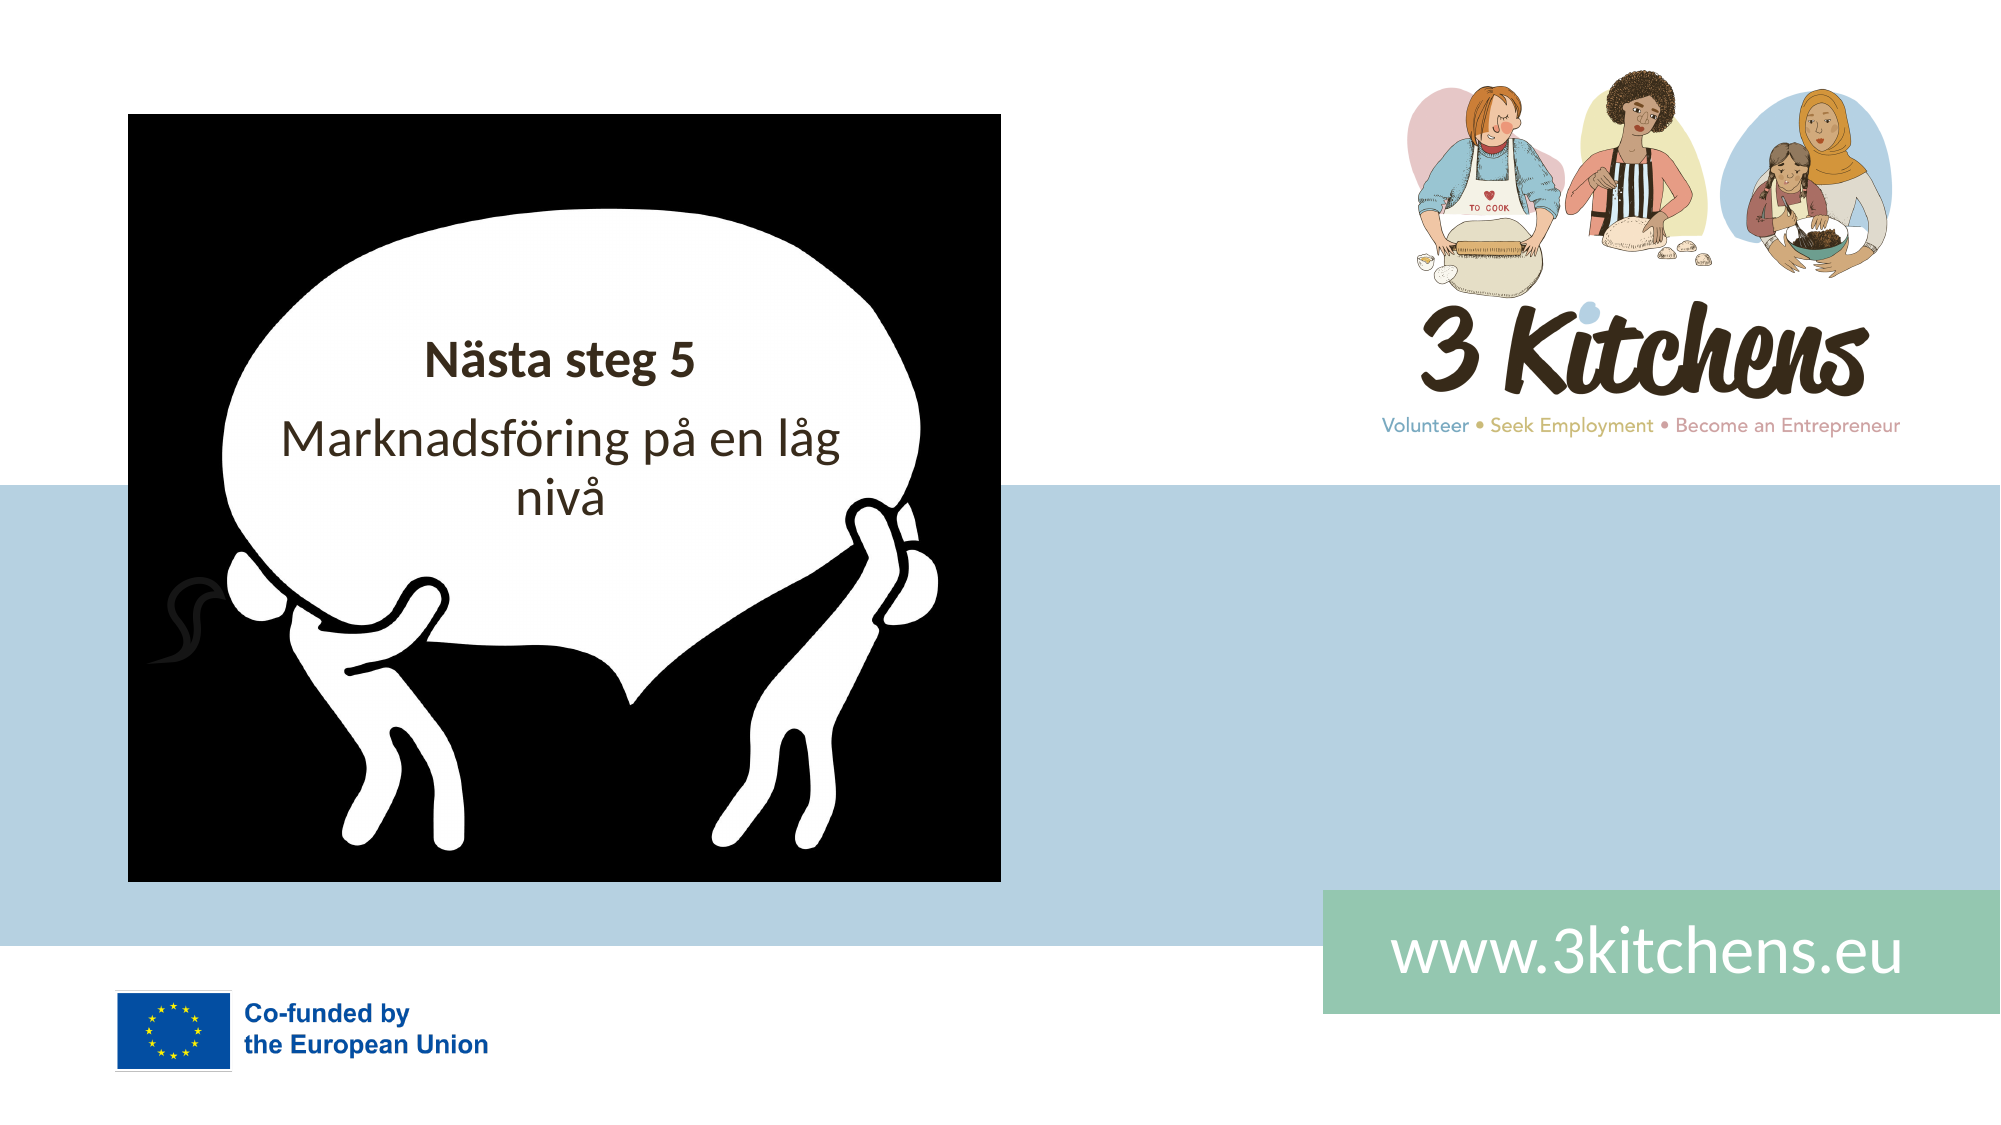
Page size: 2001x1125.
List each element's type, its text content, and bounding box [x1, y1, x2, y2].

list www.3kitchens.eu​​ [1323, 891, 1921, 1012]
text_box [1244, 442, 1769, 563]
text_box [128, 114, 1001, 882]
picture [1349, 23, 1957, 462]
picture [112, 988, 516, 1074]
